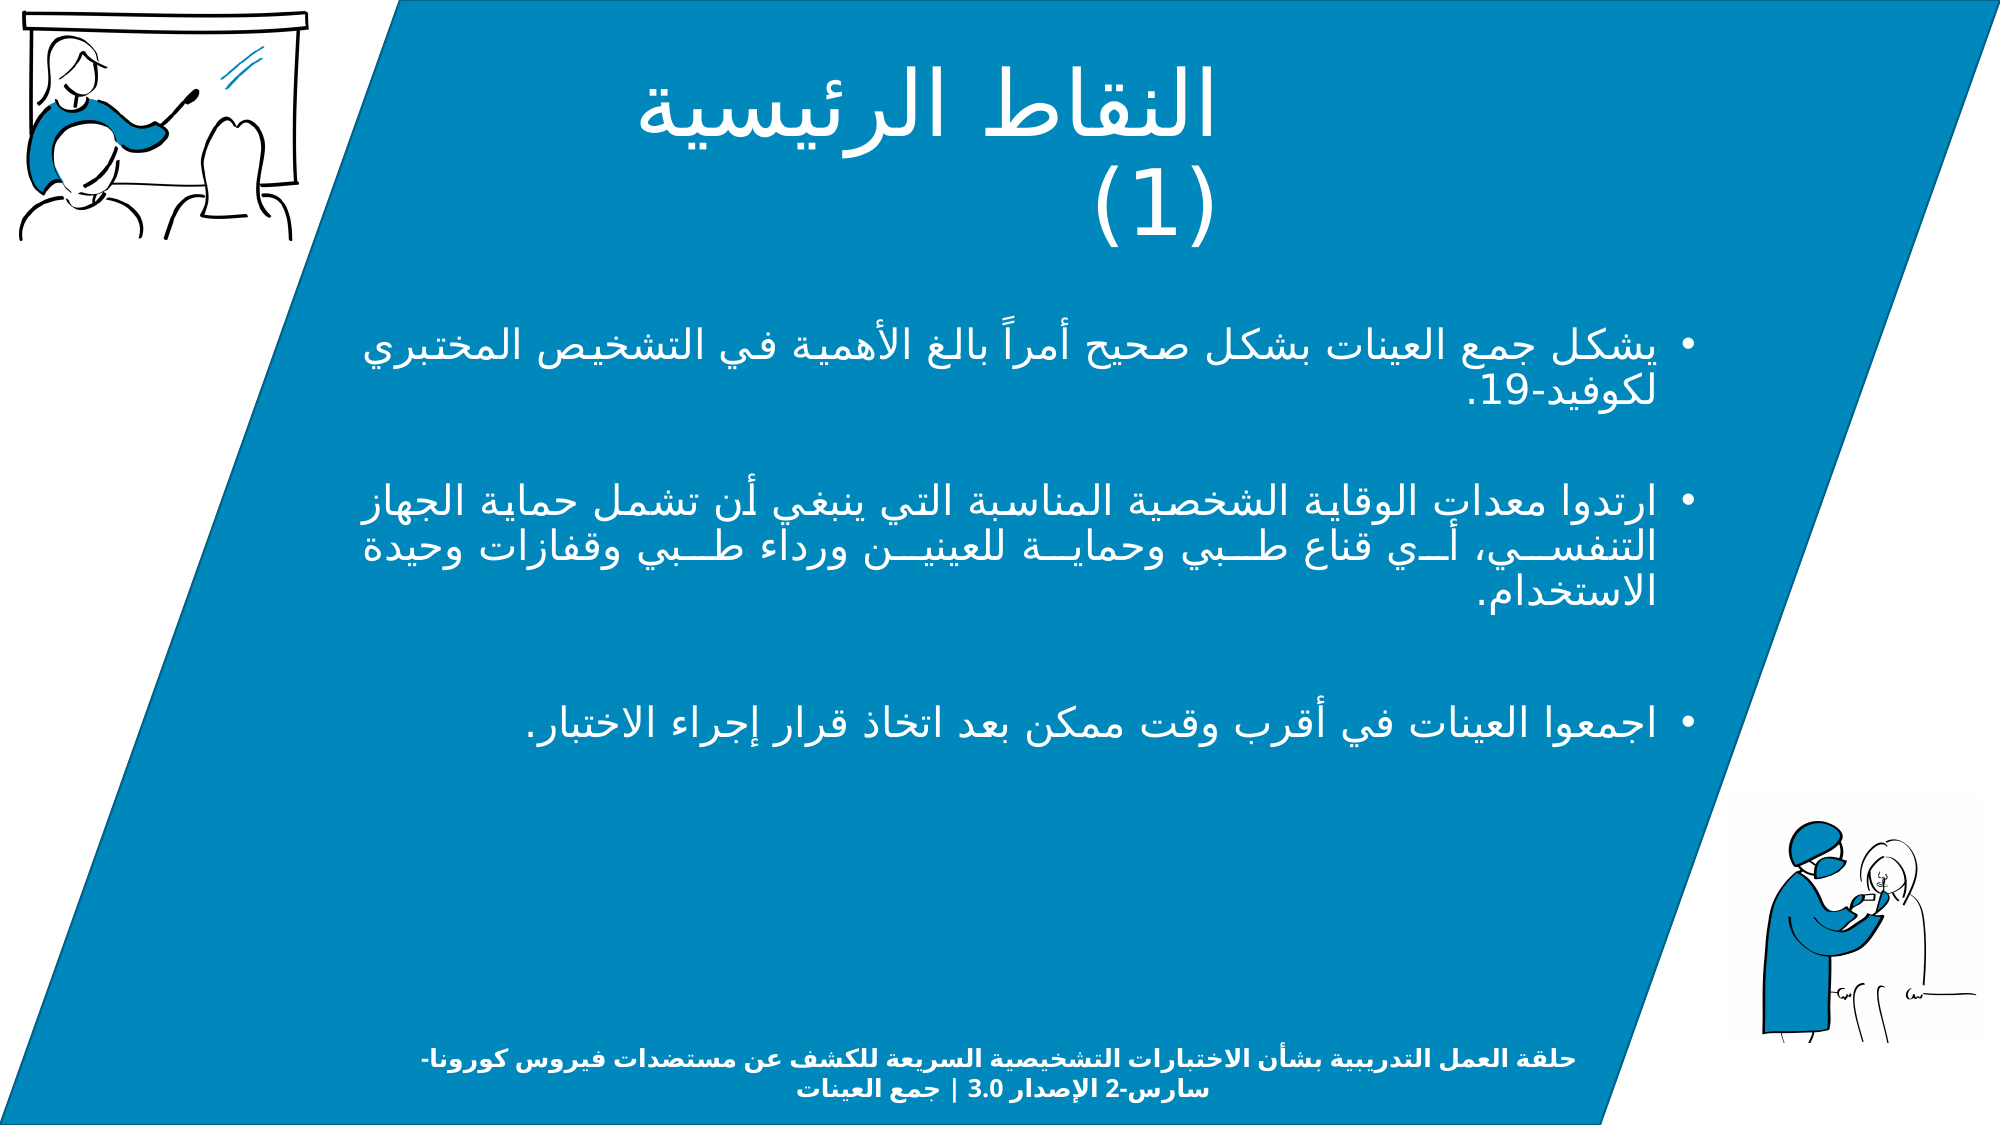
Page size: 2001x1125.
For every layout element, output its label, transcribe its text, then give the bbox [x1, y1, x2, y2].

slide_number 17 [1609, 1042, 1863, 1103]
text_box النقاط الرئيسية (1) [468, 49, 1236, 205]
text_box يشكل جمع العينات بشكل صحيح أمراً بالغ الأهمية في التشخيص المختبري لكوفيد-19. ارتدوا معدات الوقاية الشخصية المناسبة التي ينبغي أن تشمل حماية الجهاز التنفسي، أي قناع طبي وحماية للعينين ورداء طبي وقفازات وحيدة الاستخدام. اجمعوا العينات في أقرب وقت ممكن بعد اتخاذ قرار إجراء الاختبار. [347, 316, 1711, 1045]
footer حلقة العمل التدريبية بشأن الاختبارات التشخيصية السريعة للكشف عن مستضدات فيروس كورونا- سارس-2 الإصدار 3.0 | جمع العينات [399, 1031, 1600, 1114]
picture [1730, 793, 1981, 1043]
picture [0, 0, 325, 255]
text_box [0, 0, 2000, 1125]
